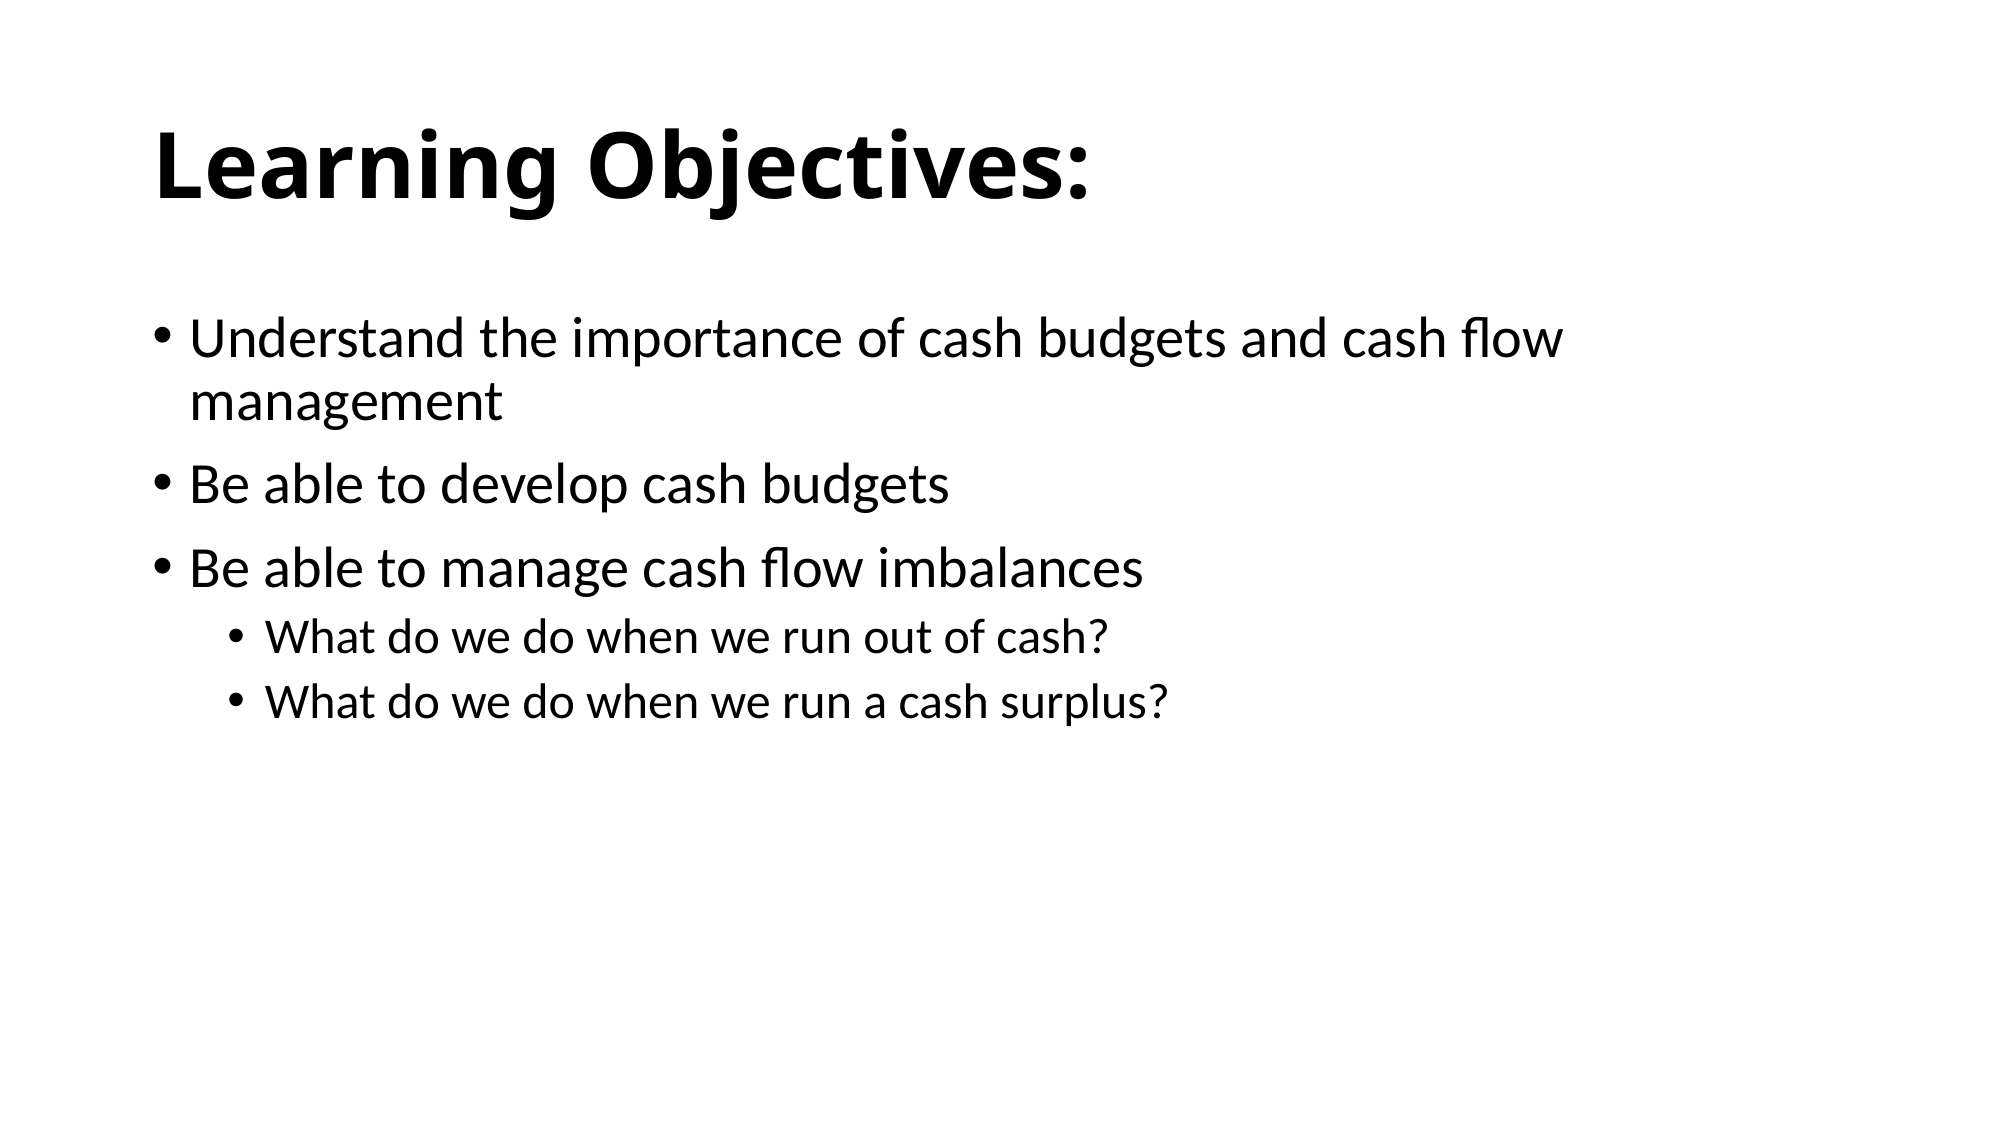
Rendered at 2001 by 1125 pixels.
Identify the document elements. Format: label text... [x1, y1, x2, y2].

list Understand the importance of cash budgets and cash flow management Be able to develop cash budgets Be able to manage cash flow imbalances What do we do when we run out of cash? What do we do when we run a cash surplus? [137, 299, 1863, 1014]
title Learning Objectives: [137, 59, 1863, 278]
